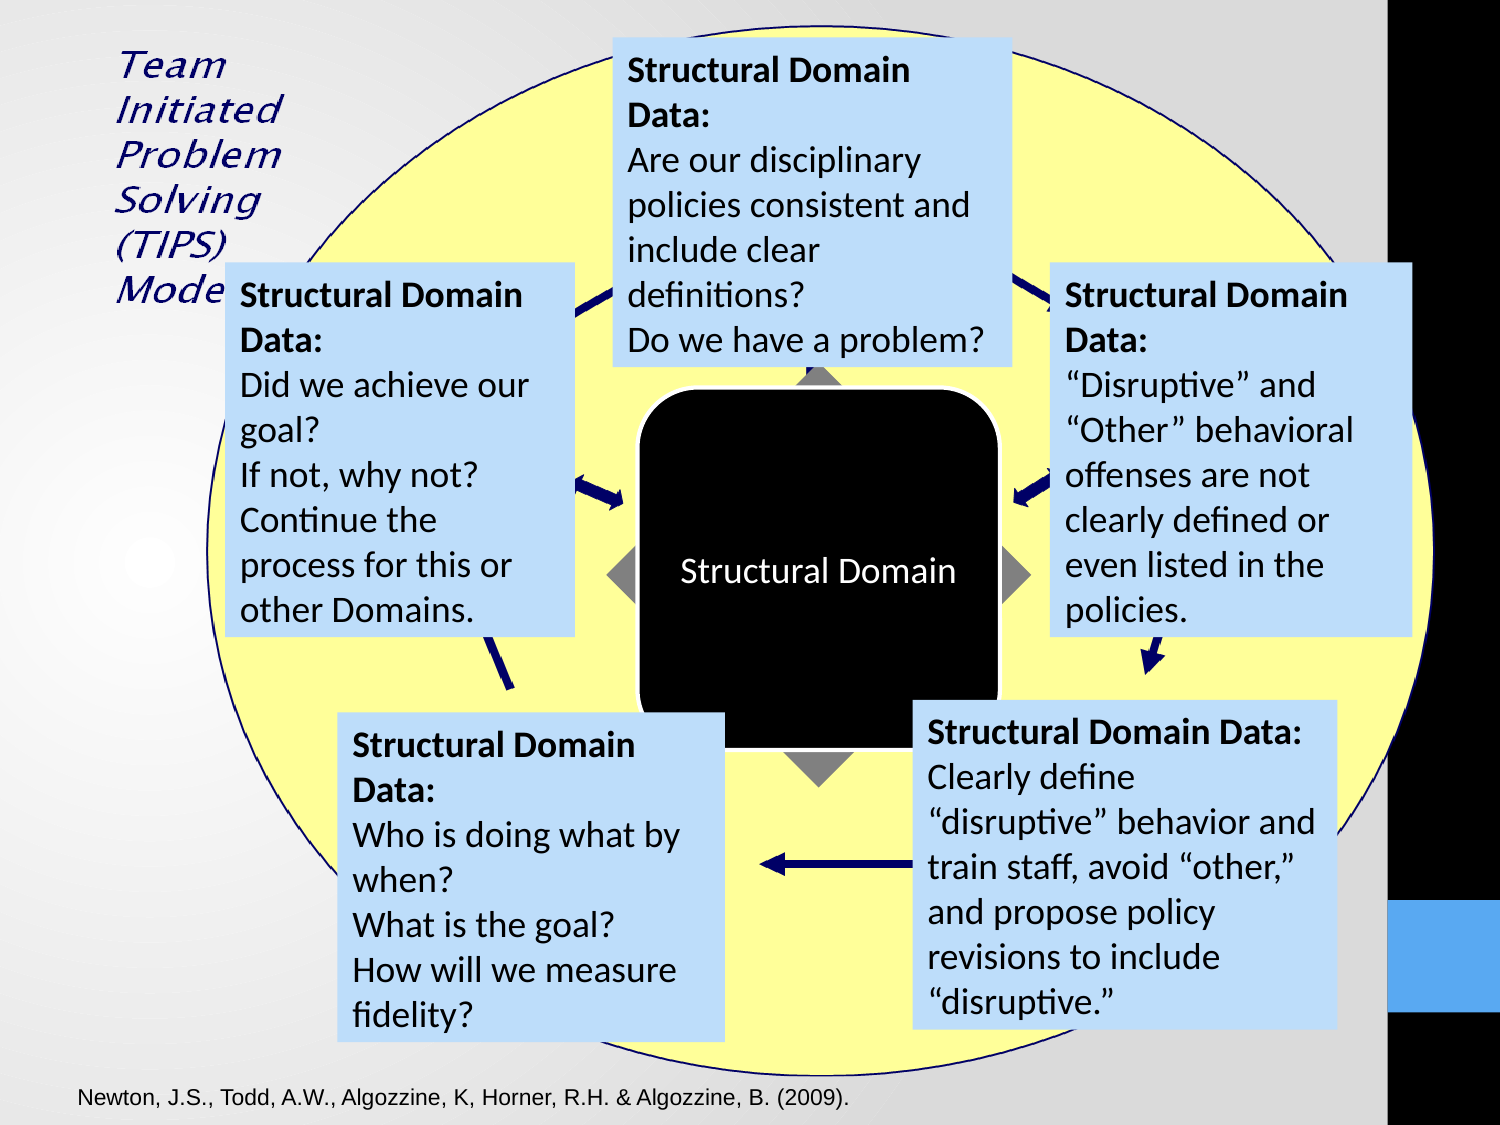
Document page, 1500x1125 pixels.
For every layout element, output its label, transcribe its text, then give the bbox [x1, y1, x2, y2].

picture [86, 24, 1437, 1077]
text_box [449, 361, 1188, 788]
text_box Newton, J.S., Todd, A.W., Algozzine, K, Horner, R.H. & Algozzine, B. (2009). [62, 1074, 1463, 1118]
